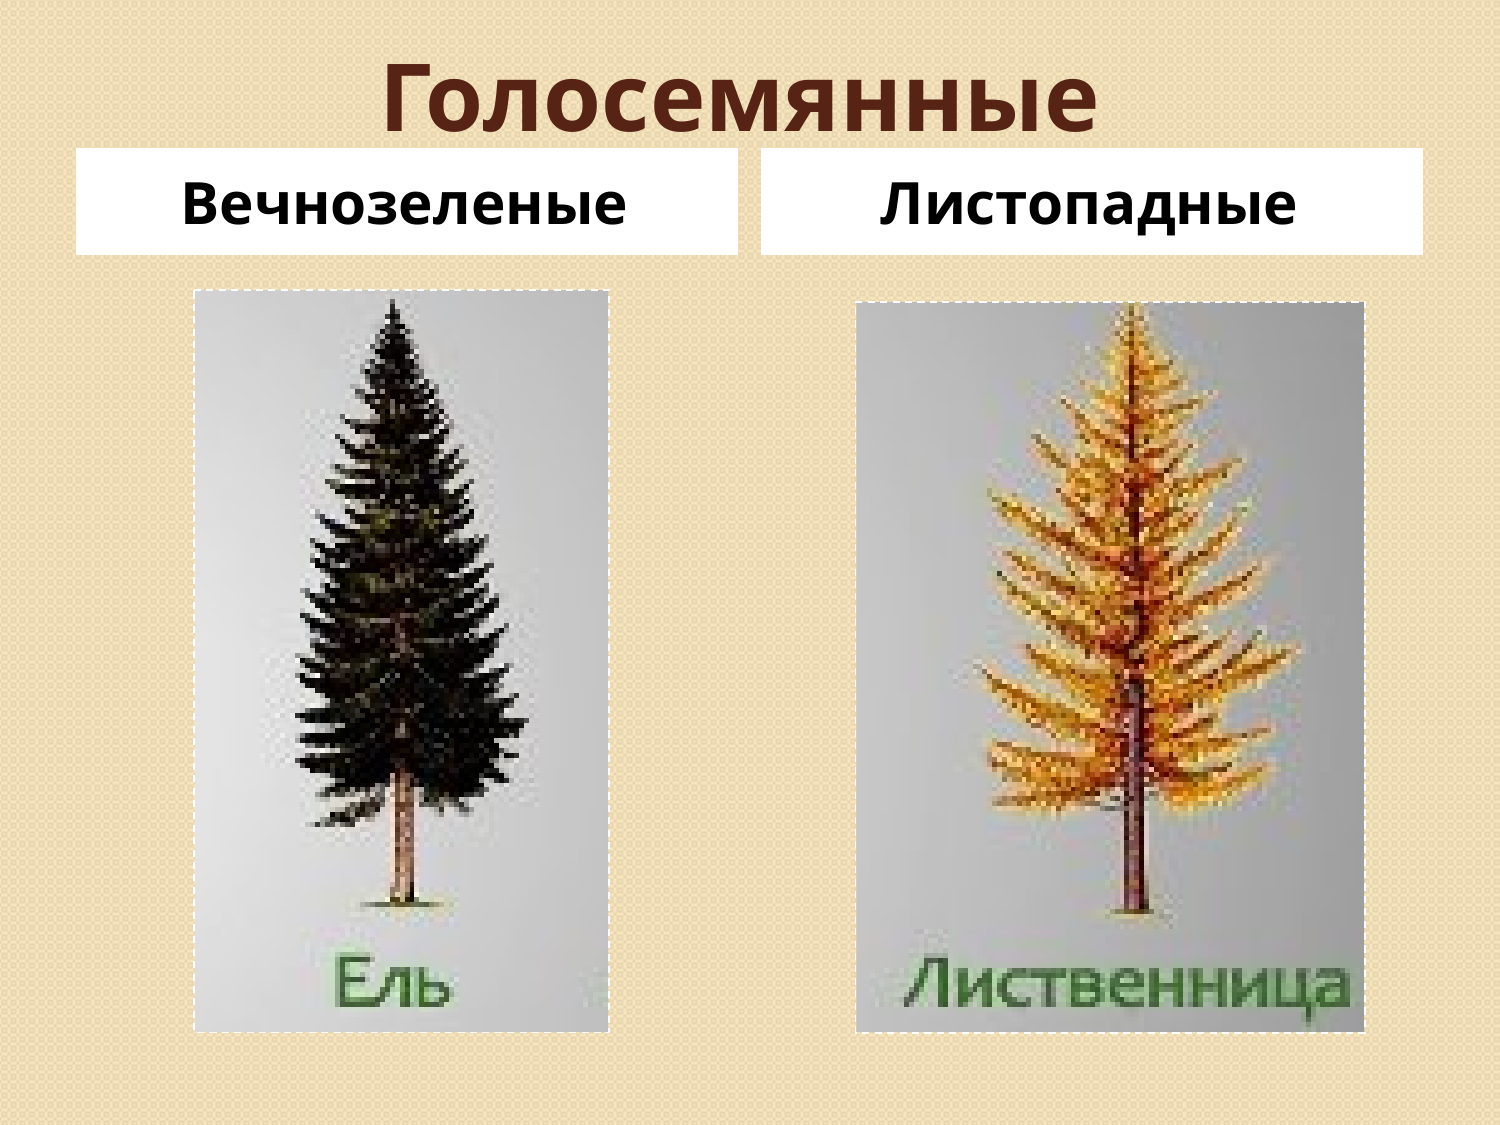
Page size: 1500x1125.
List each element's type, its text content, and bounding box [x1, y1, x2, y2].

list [194, 290, 609, 1032]
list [856, 302, 1365, 1033]
title Голосемянные [76, 0, 1427, 188]
list Листопадные [761, 148, 1423, 255]
list Вечнозеленые [76, 148, 738, 255]
